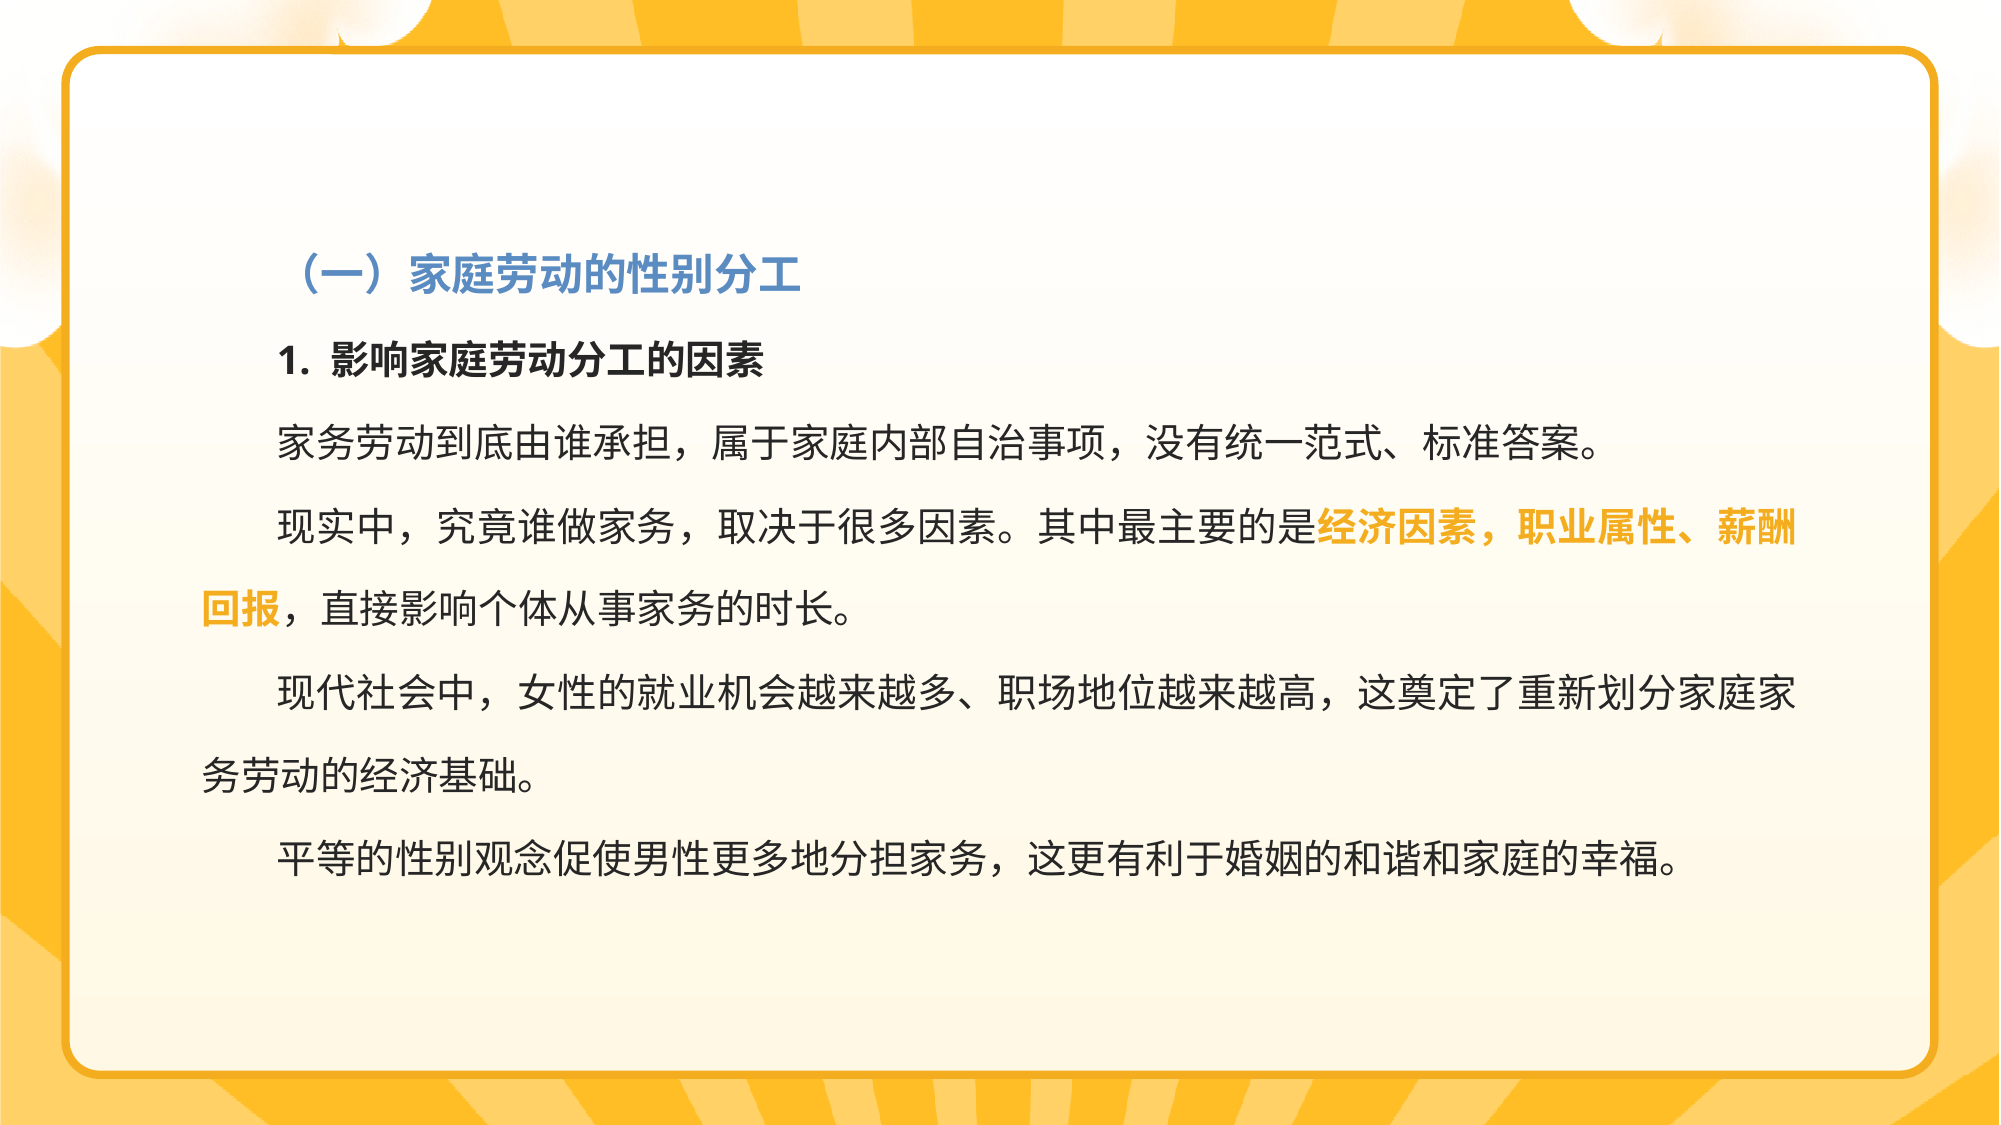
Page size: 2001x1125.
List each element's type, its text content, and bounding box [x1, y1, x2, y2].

picture [0, 0, 2000, 1125]
text_box （一）家庭劳动的性别分工 1. 影响家庭劳动分工的因素 家务劳动到底由谁承担，属于家庭内部自治事项，没有统一范式、标准答案。 现实中，究竟谁做家务，取决于很多因素。其中最主要的是经济因素，职业属性、薪酬回报，直接影响个体从事家务的时长。 现代社会中，女性的就业机会越来越多、职场地位越来越高，这奠定了重新划分家庭家务劳动的经济基础。 平等的性别观念促使男性更多地分担家务，这更有利于婚姻的和谐和家庭的幸福。 [187, 200, 1813, 889]
